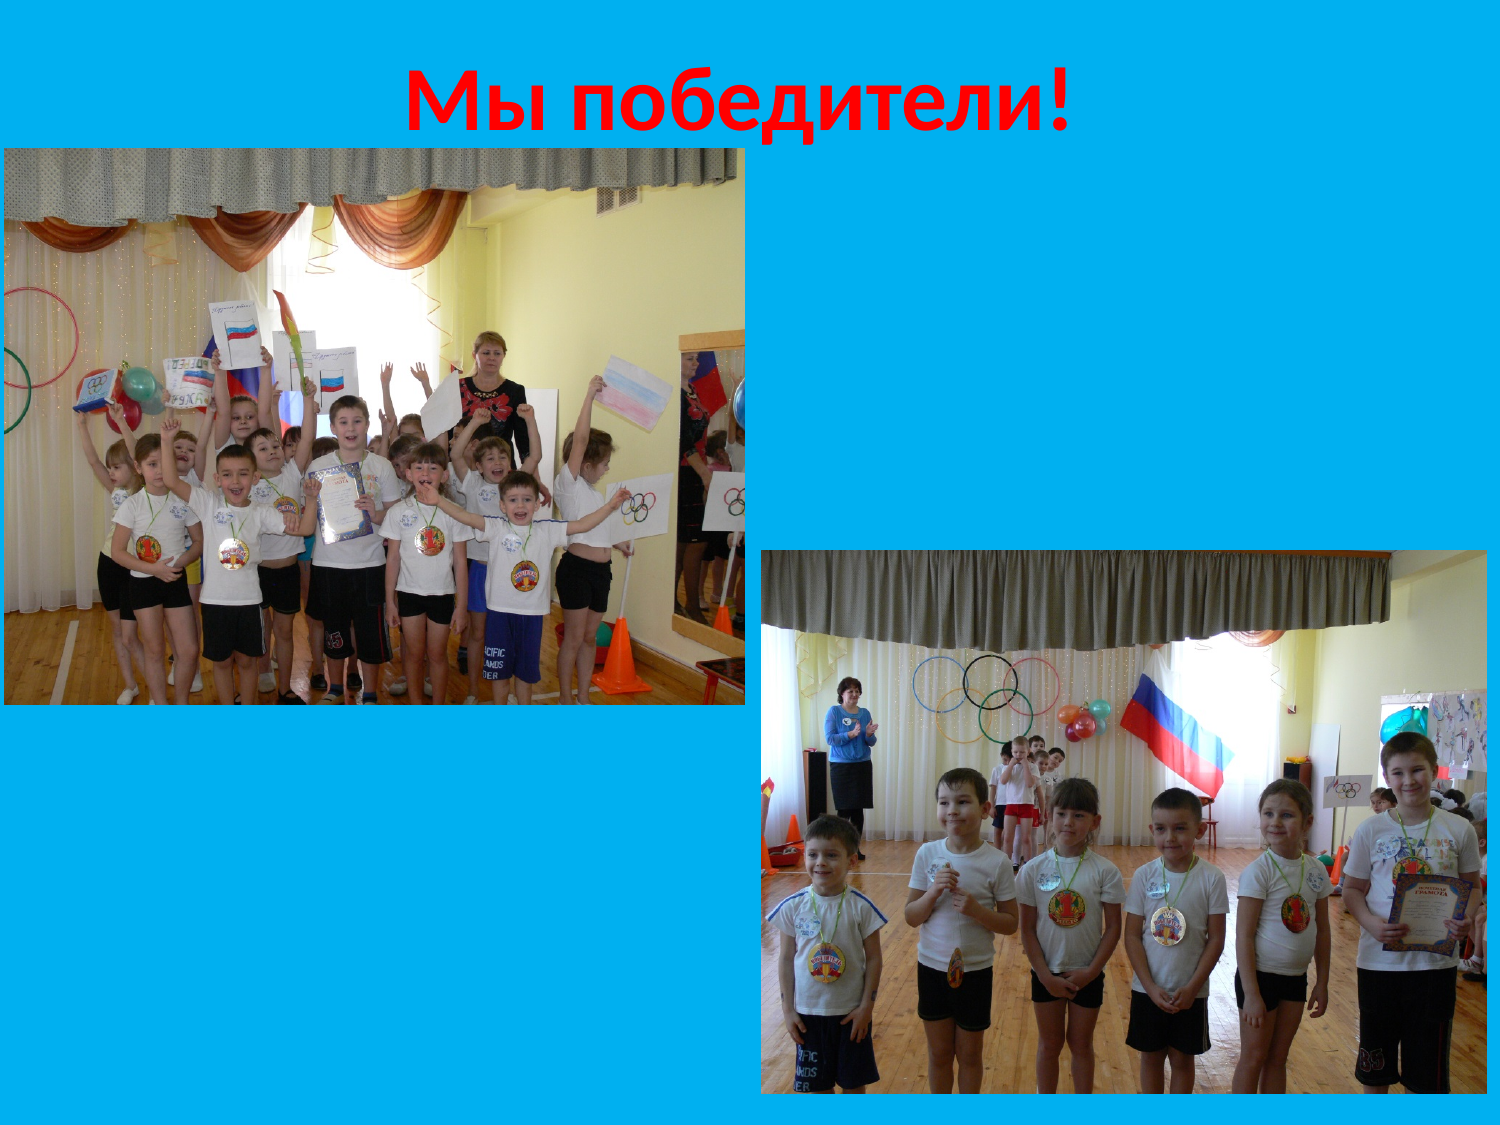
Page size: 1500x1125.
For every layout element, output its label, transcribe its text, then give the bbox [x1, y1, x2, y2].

title Мы победители! [64, 0, 1415, 188]
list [761, 550, 1487, 1095]
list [4, 148, 746, 705]
